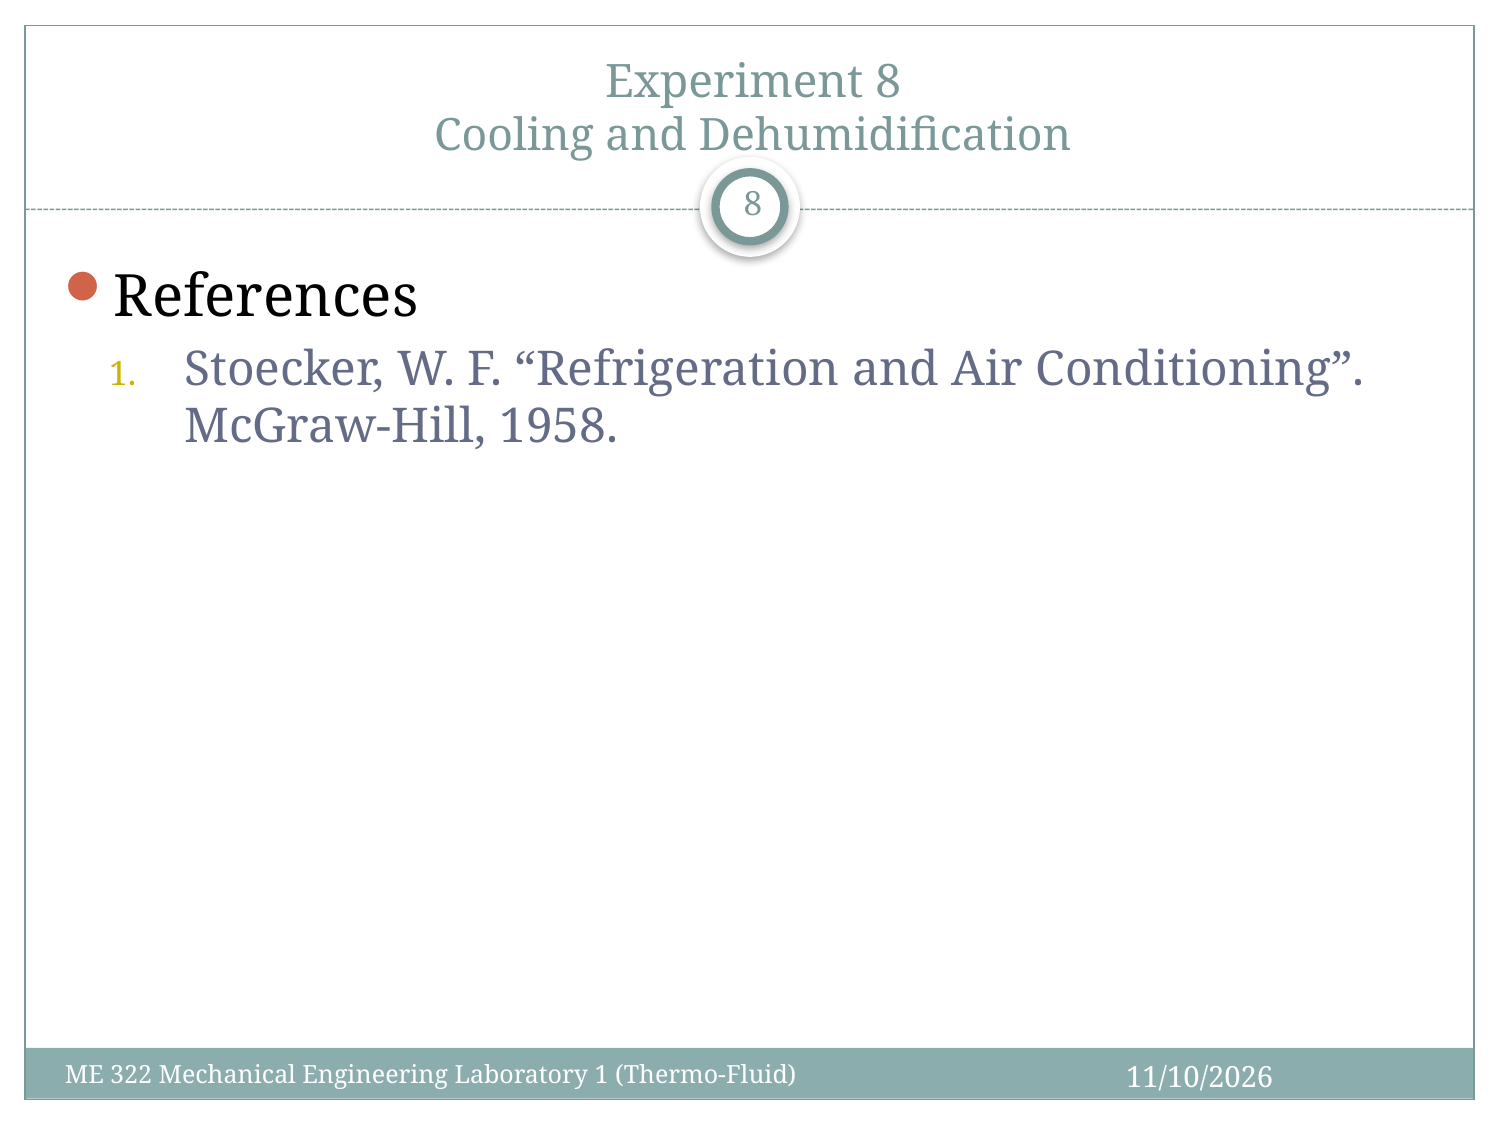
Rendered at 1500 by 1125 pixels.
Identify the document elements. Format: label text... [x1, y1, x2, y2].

footer ME 322 Mechanical Engineering Laboratory 1 (Thermo-Fluid) [50, 1051, 916, 1112]
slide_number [950, 1050, 1450, 1111]
slide_number 8 [715, 168, 791, 241]
title Experiment 8 Cooling and Dehumidification [53, 42, 1454, 168]
list References Stoecker, W. F. “Refrigeration and Air Conditioning”. McGraw-Hill, 1958. [49, 250, 1445, 1001]
